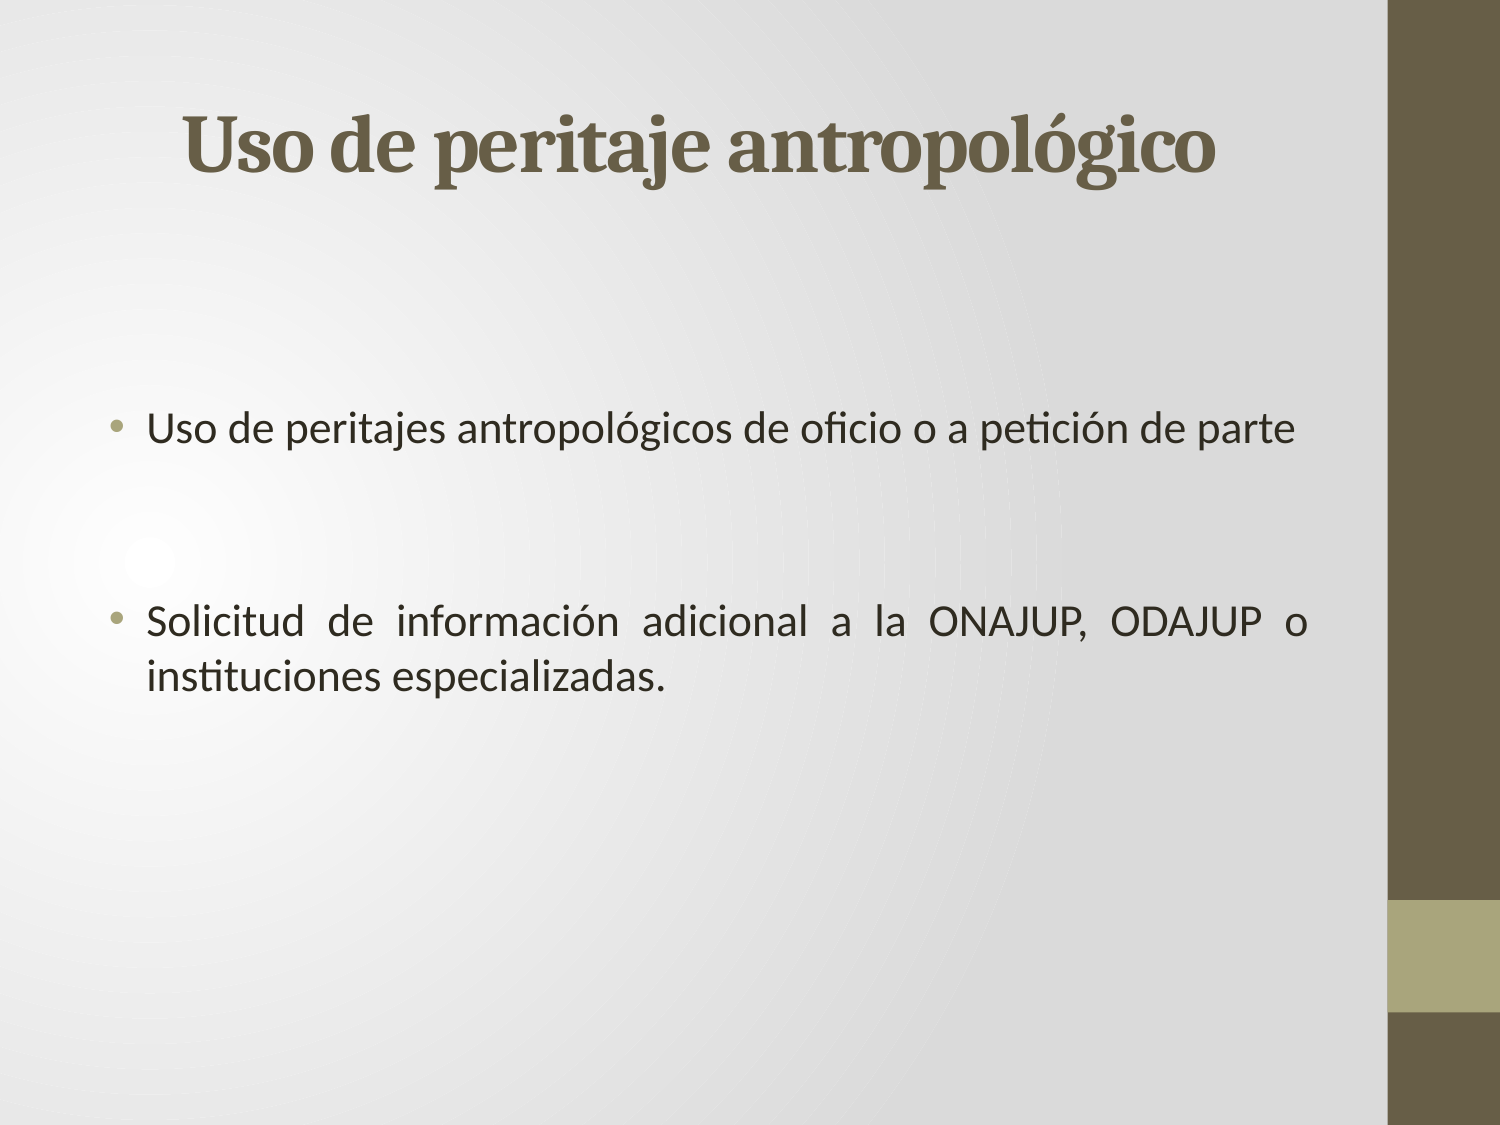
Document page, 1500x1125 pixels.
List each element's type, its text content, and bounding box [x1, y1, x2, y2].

title Uso de peritaje antropológico [75, 45, 1325, 233]
list Uso de peritajes antropológicos de oficio o a petición de parte Solicitud de información adicional a la ONAJUP, ODAJUP o instituciones especializadas. [75, 262, 1325, 1050]
